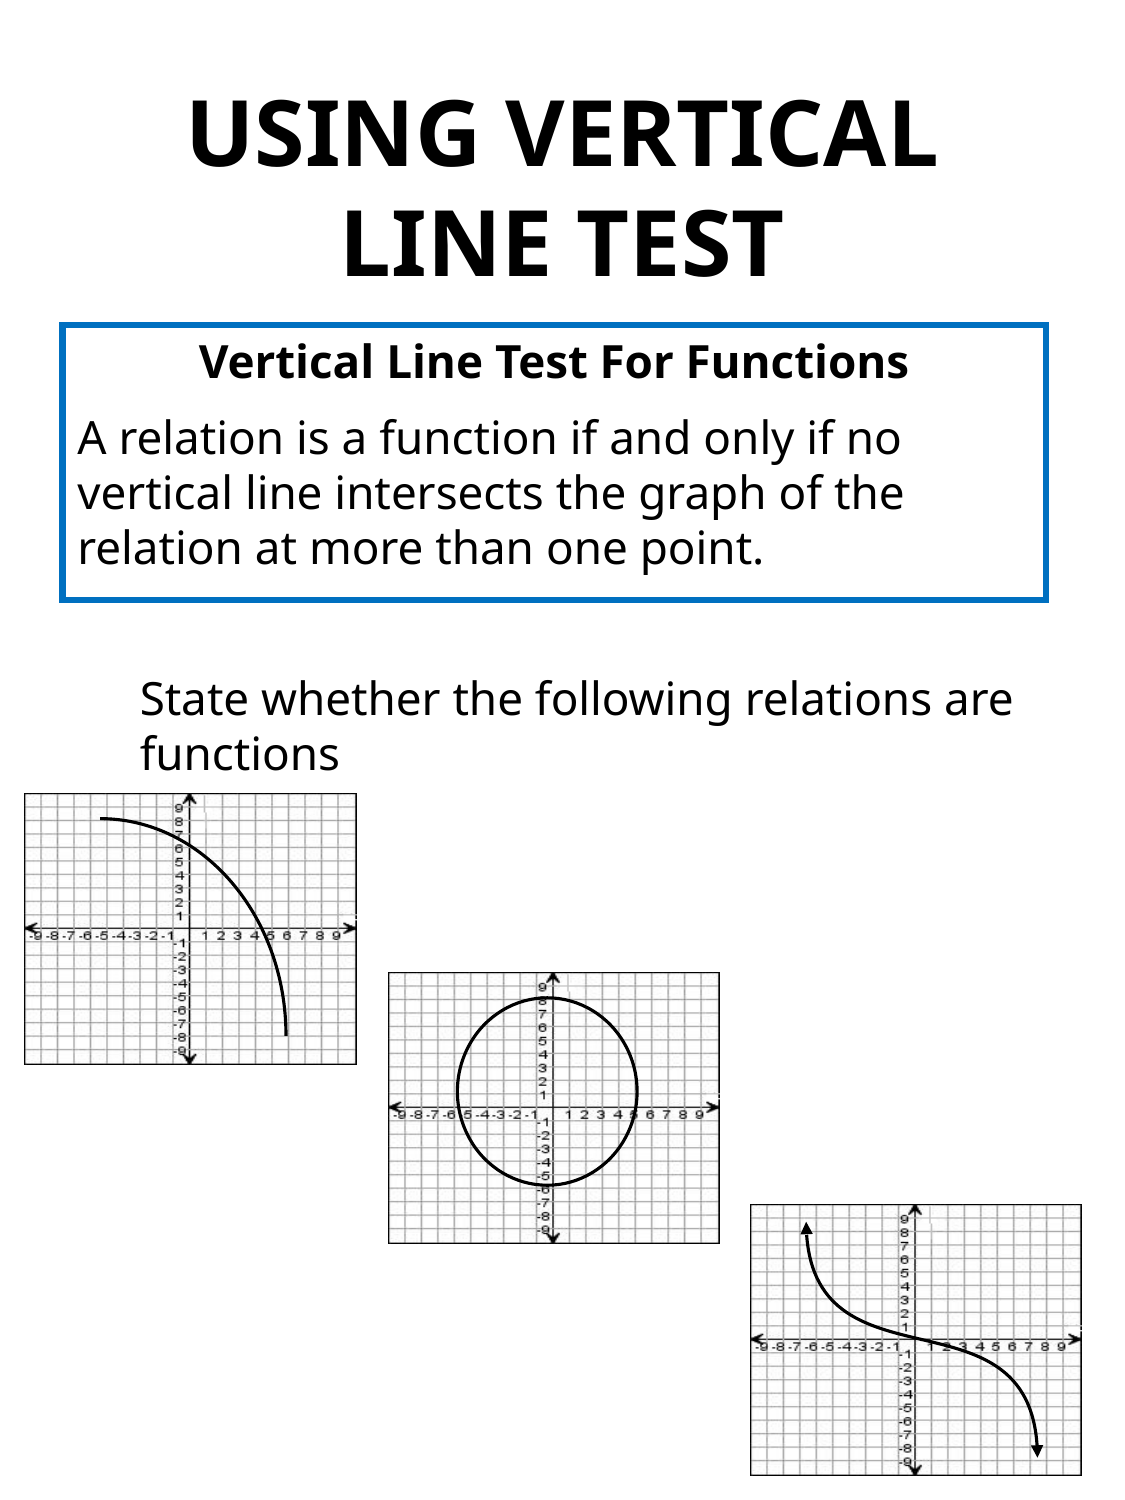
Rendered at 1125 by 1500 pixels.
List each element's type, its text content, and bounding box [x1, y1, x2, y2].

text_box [24, 793, 357, 1065]
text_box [749, 1204, 1082, 1476]
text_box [388, 972, 721, 1244]
title USING VERTICAL LINE TEST [56, 60, 1069, 310]
text_box State whether the following relations are functions [125, 662, 1046, 788]
text_box Vertical Line Test For Functions A relation is a function if and only if no vertical line intersects the graph of the relation at more than one point. [62, 324, 1046, 600]
